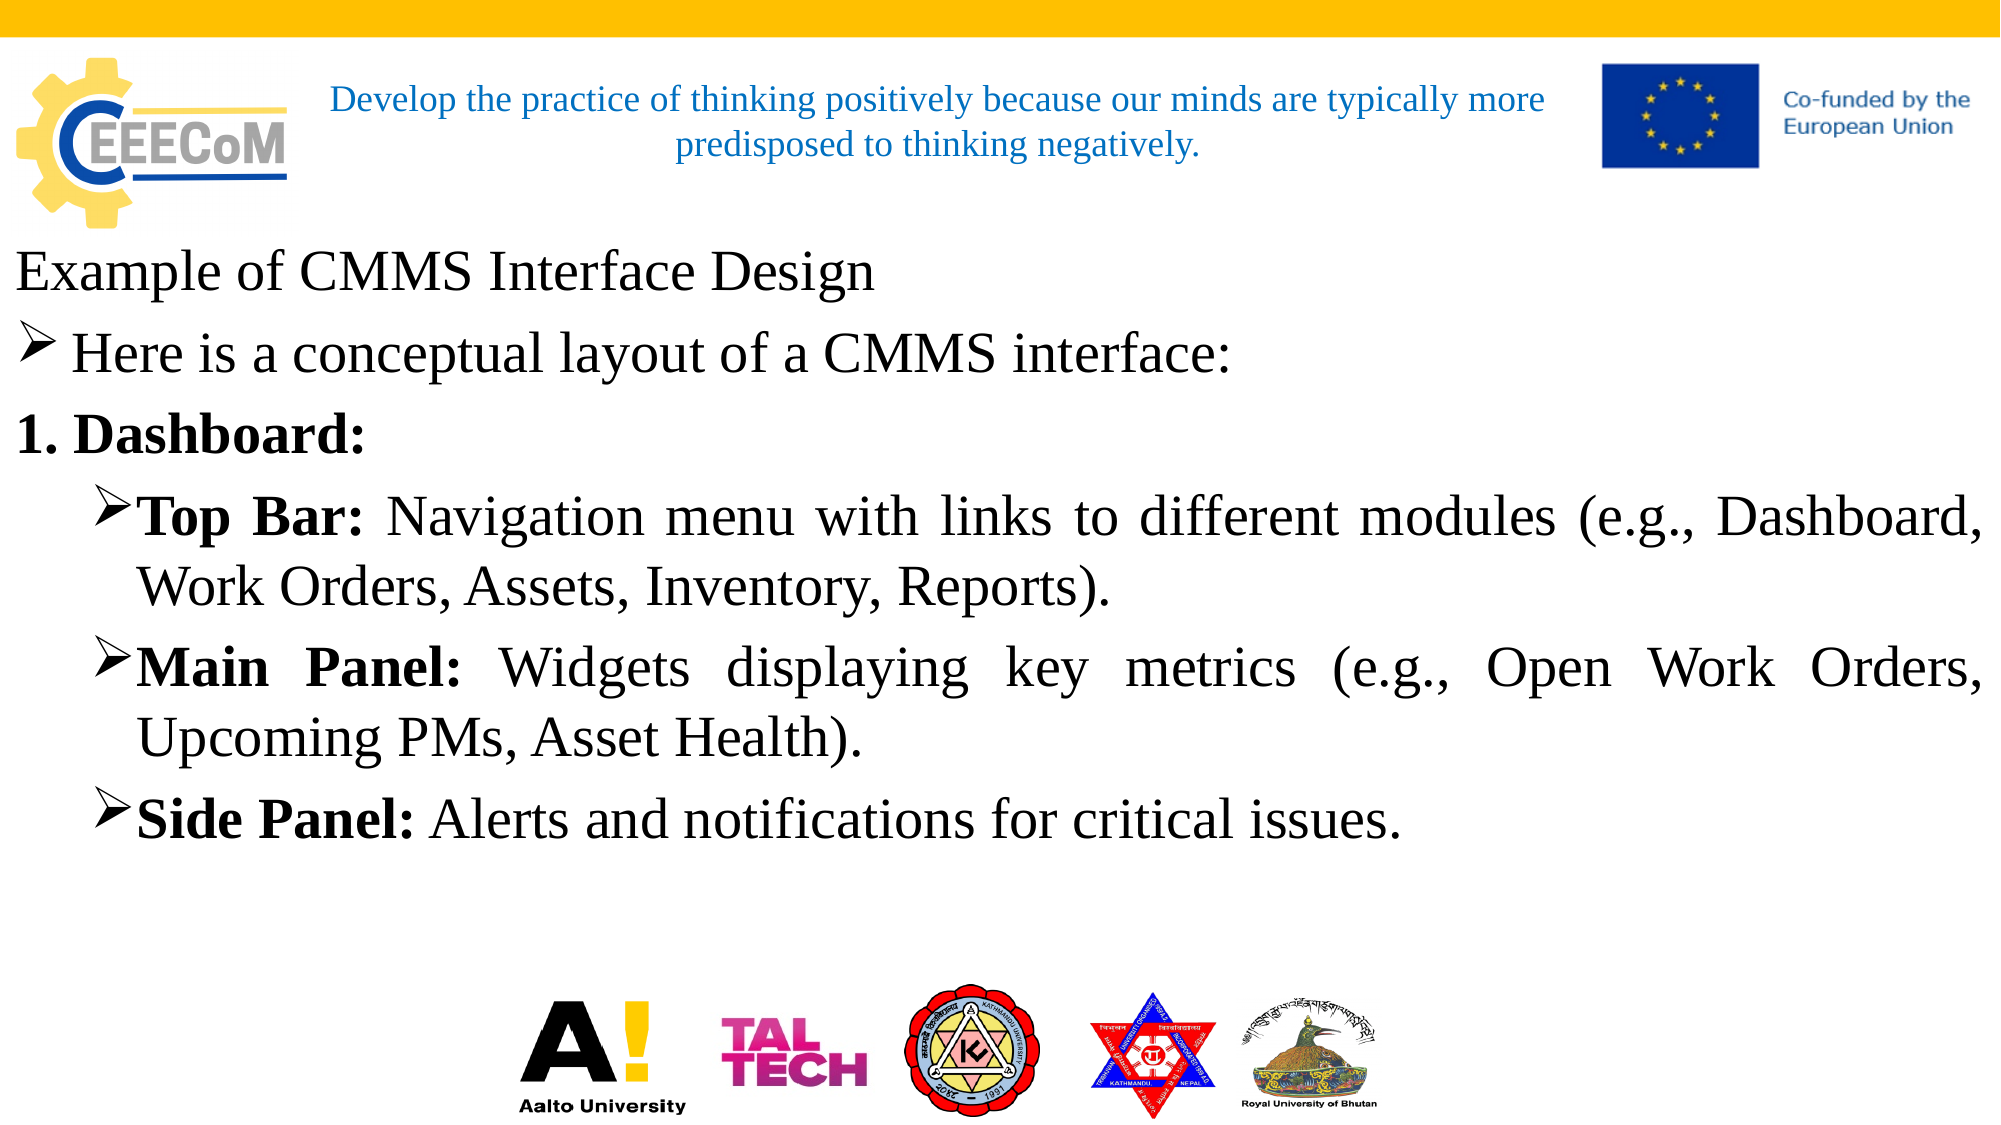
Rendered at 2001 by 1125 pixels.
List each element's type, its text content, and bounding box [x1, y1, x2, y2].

title Develop the practice of thinking positively because our minds are typically more predisposed to thinking negatively. [312, 37, 1565, 201]
picture [512, 984, 1382, 1125]
picture [1595, 46, 2000, 181]
picture [11, 50, 299, 224]
list Example of CMMS Interface Design Here is a conceptual layout of a CMMS interface: 1. Dashboard: Top Bar: Navigation menu with links to different modules (e.g., Dashboard, Work Orders, Assets, Inventory, Reports). Main Panel: Widgets displaying key metrics (e.g., Open Work Orders, Upcoming PMs, Asset Health). Side Panel: Alerts and notifications for critical issues. [0, 224, 2000, 975]
